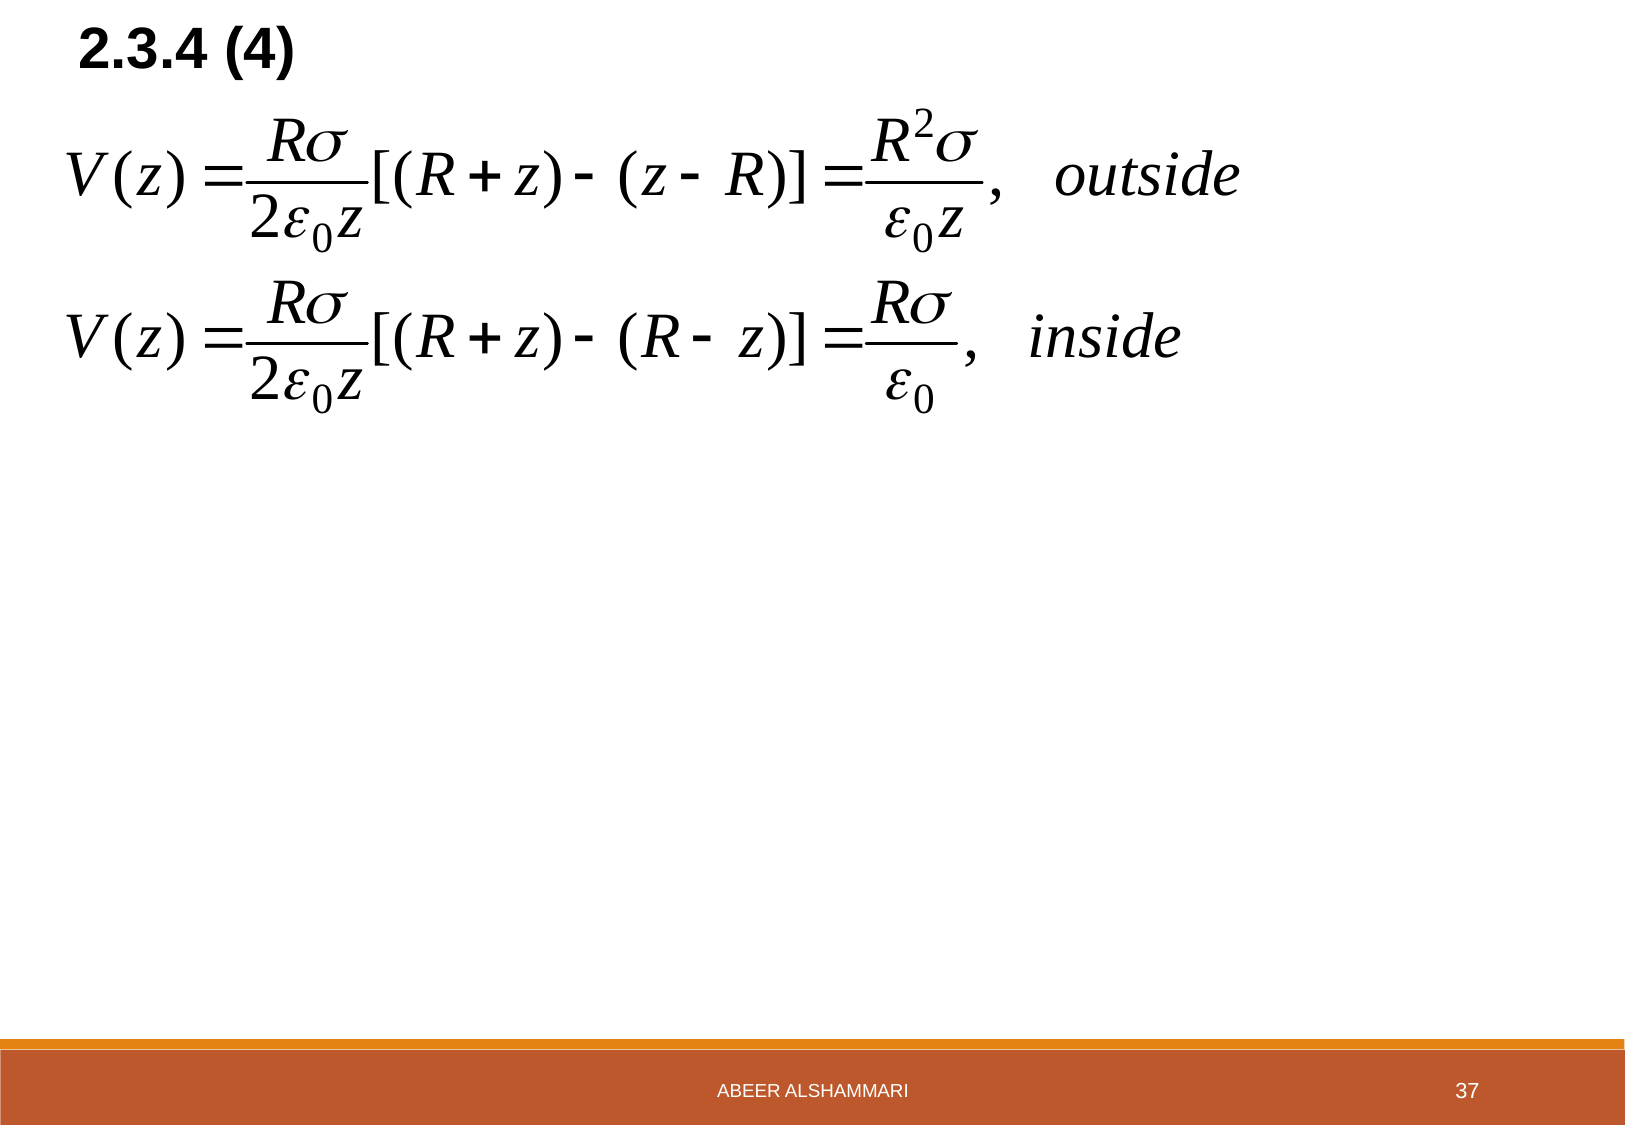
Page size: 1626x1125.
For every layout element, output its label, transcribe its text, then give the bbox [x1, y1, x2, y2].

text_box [66, 99, 1245, 419]
text_box 2.3.4 (4) [63, 2, 311, 88]
footer Abeer Alshammari [491, 1059, 1135, 1120]
slide_number 37 [1319, 1059, 1495, 1120]
